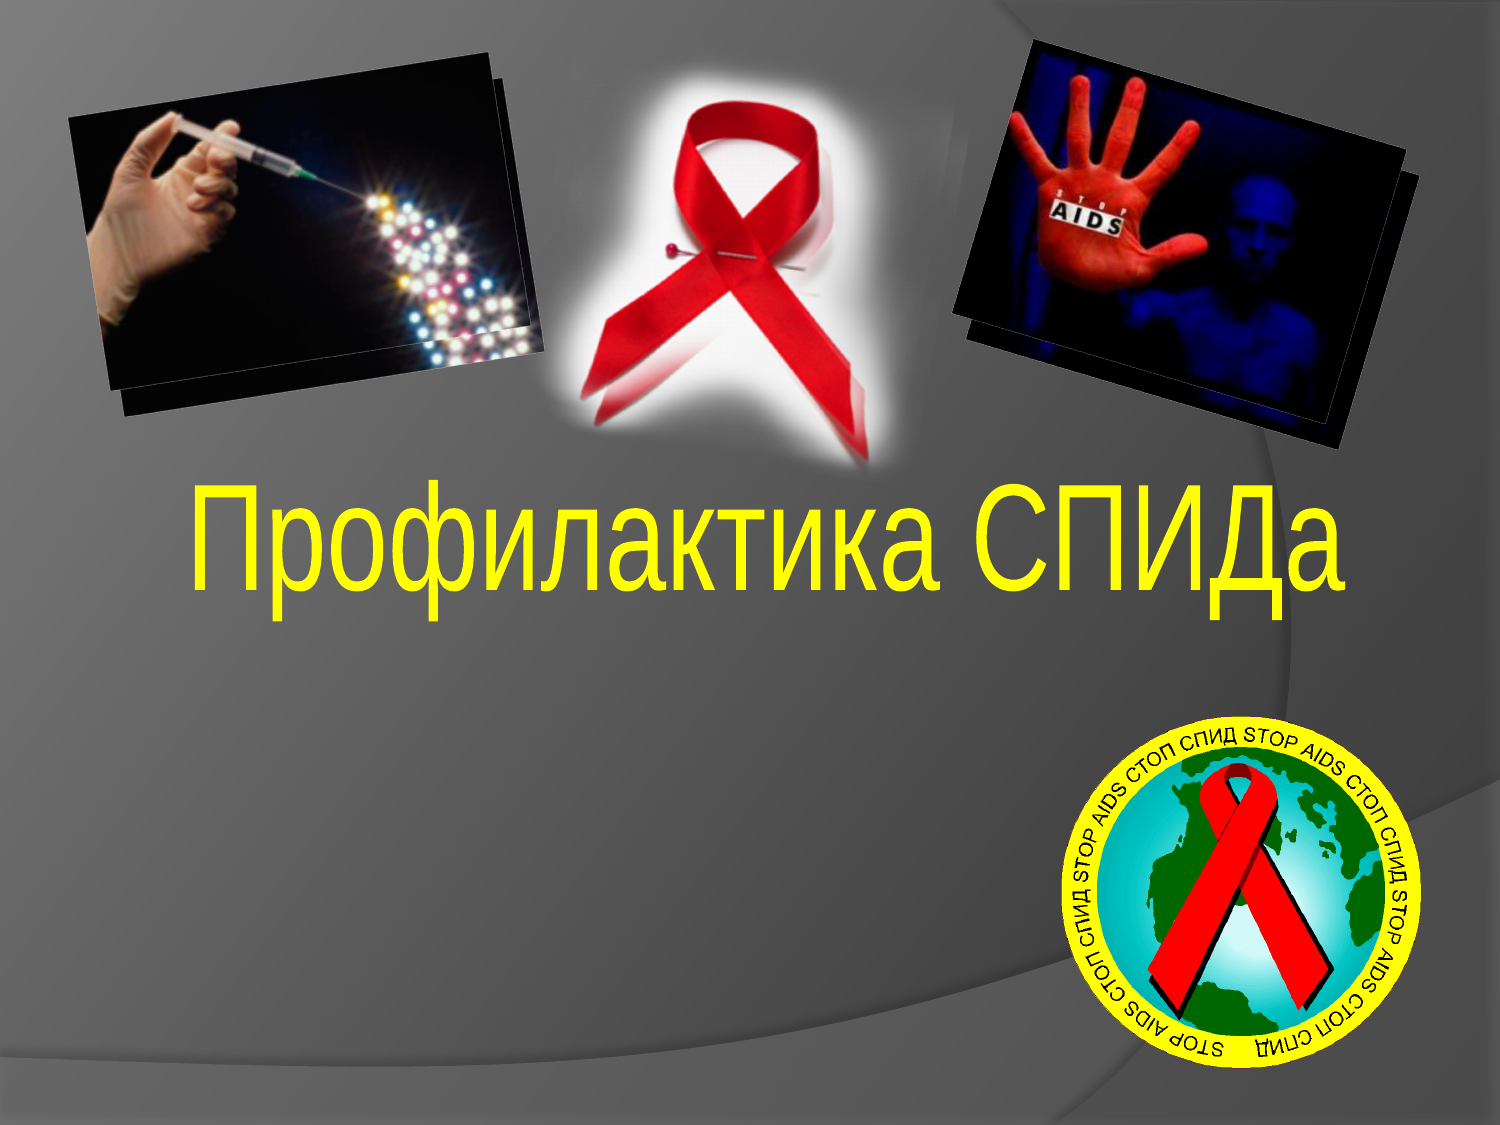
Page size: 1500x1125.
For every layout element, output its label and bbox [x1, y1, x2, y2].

text_box [53, 597, 1424, 716]
picture [1058, 713, 1424, 1071]
picture [69, 0, 977, 488]
picture [952, 40, 1419, 449]
